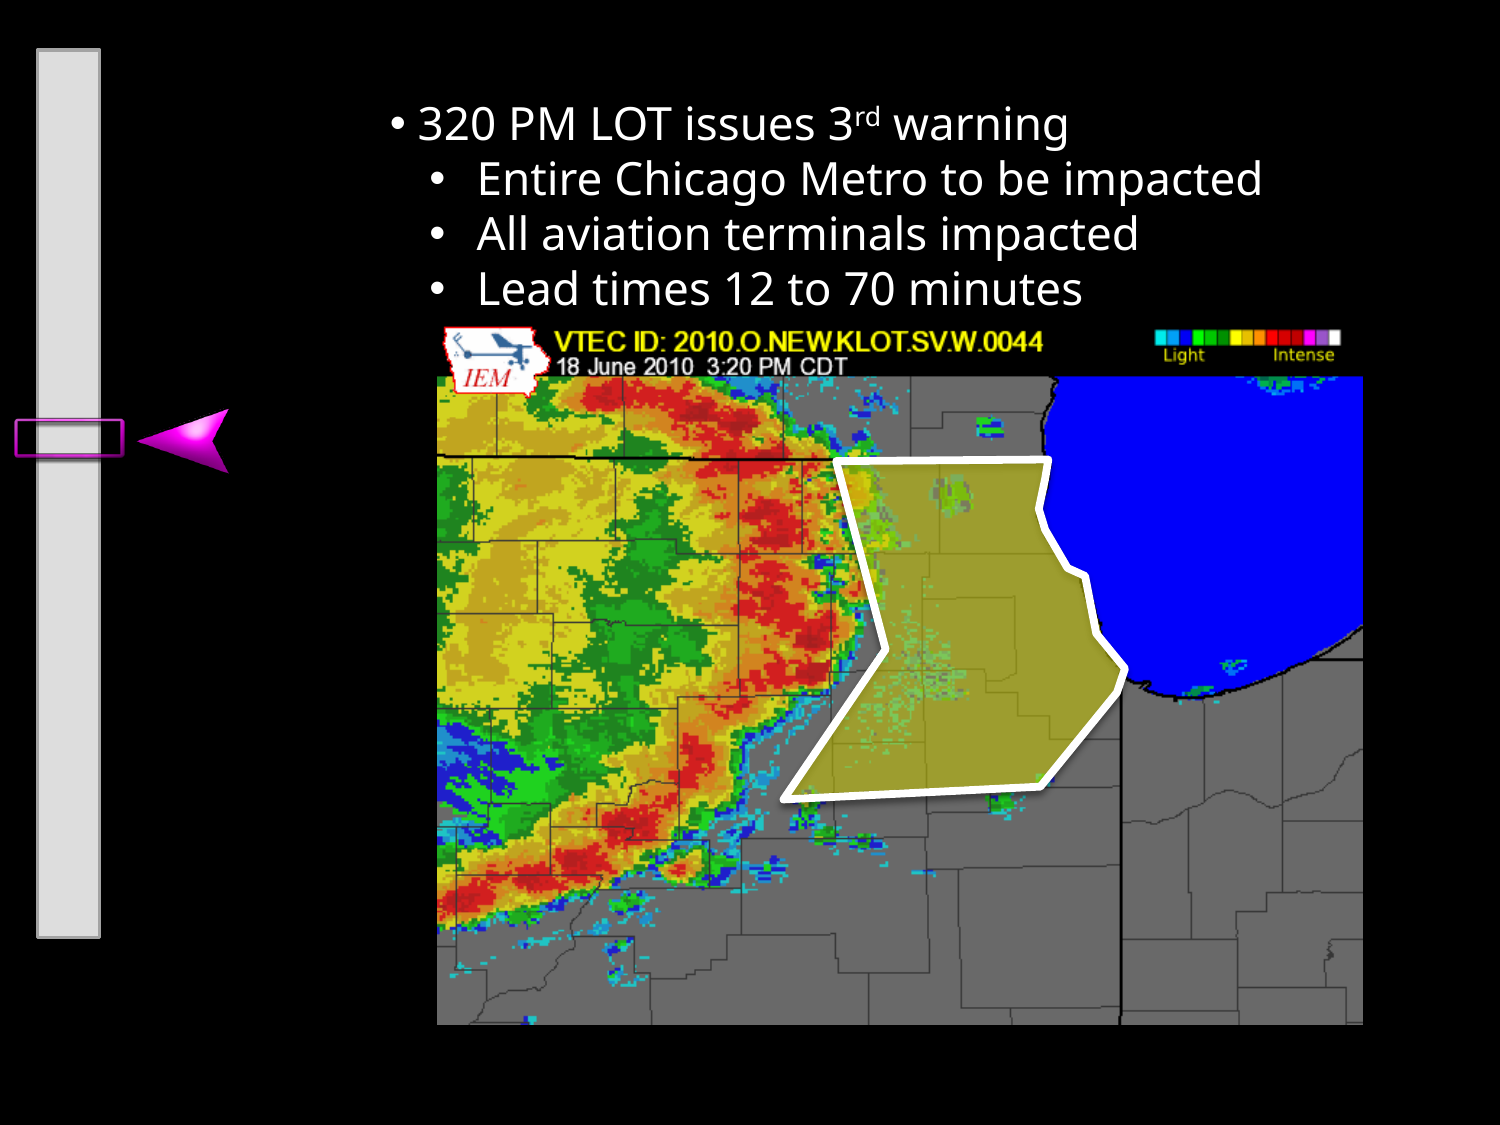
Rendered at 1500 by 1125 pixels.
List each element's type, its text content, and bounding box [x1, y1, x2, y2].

text_box 320 PM LOT issues 3rd warning Entire Chicago Metro to be impacted All aviation terminals impacted Lead times 12 to 70 minutes [375, 87, 1463, 323]
text_box [36, 474, 101, 939]
text_box [36, 48, 101, 411]
picture [437, 324, 1363, 1026]
picture [0, 387, 243, 501]
